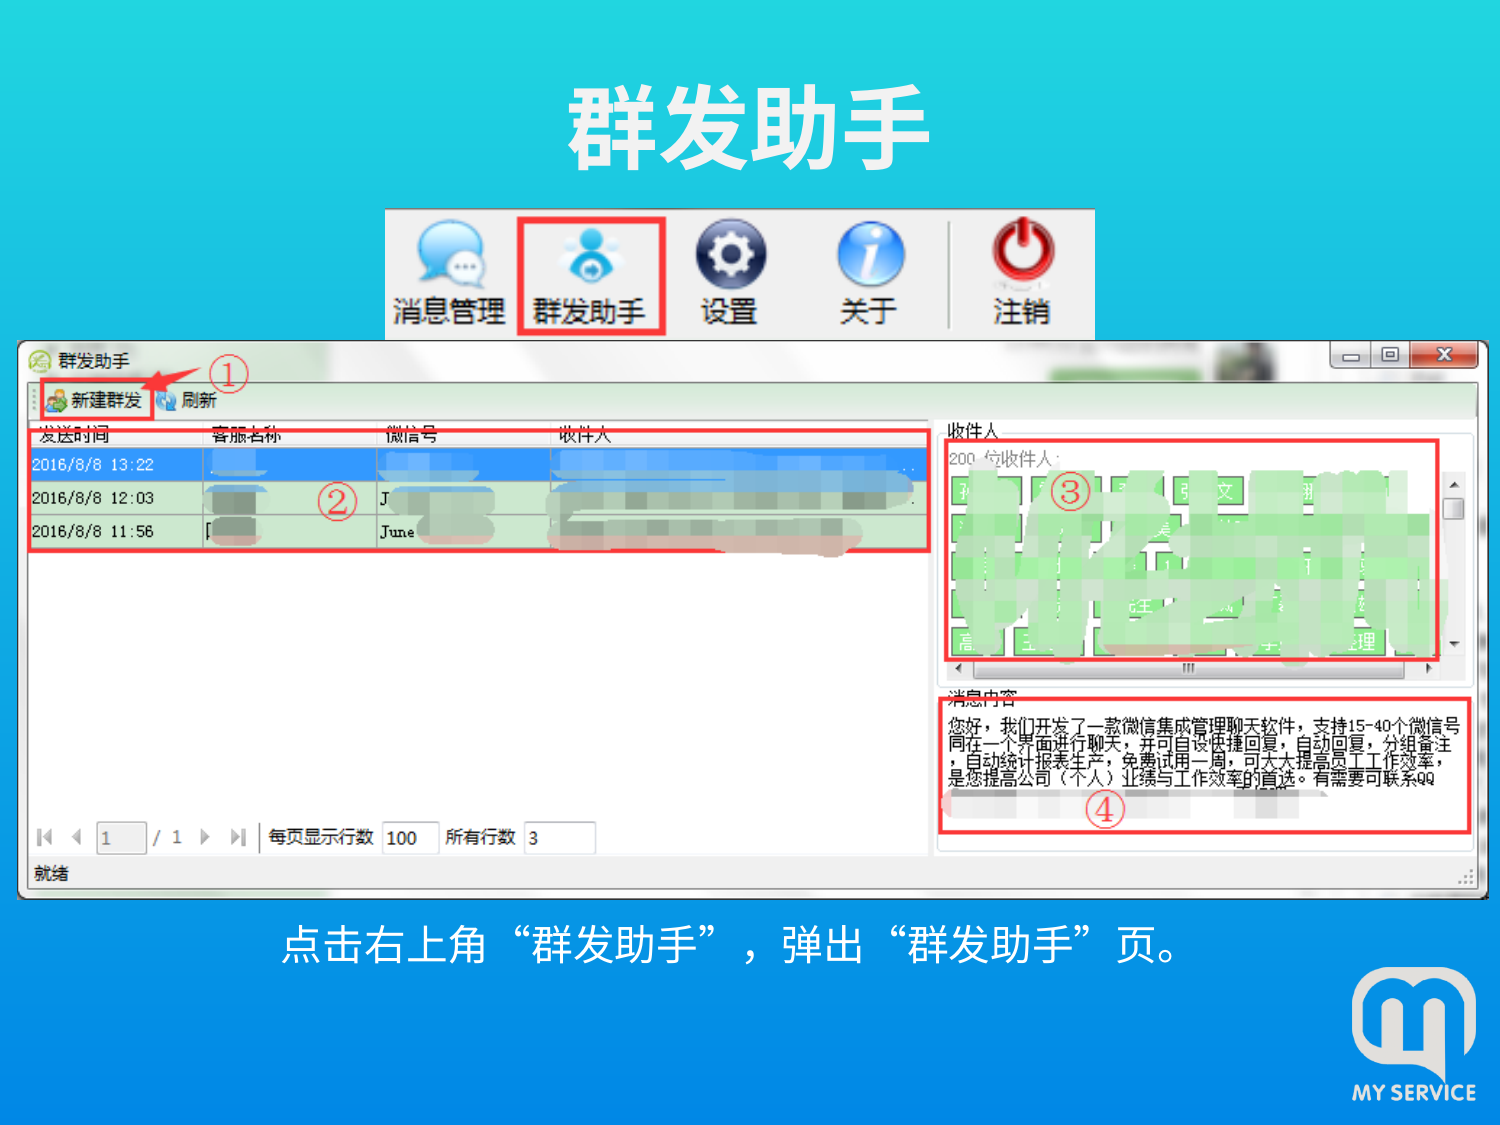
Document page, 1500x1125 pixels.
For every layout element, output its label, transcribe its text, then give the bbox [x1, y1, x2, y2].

text_box 点击右上角“群发助手”，弹出“群发助手”页。 [266, 911, 1215, 977]
picture [0, 207, 1500, 902]
title 群发助手 [75, 32, 1425, 220]
picture [1352, 967, 1476, 1107]
